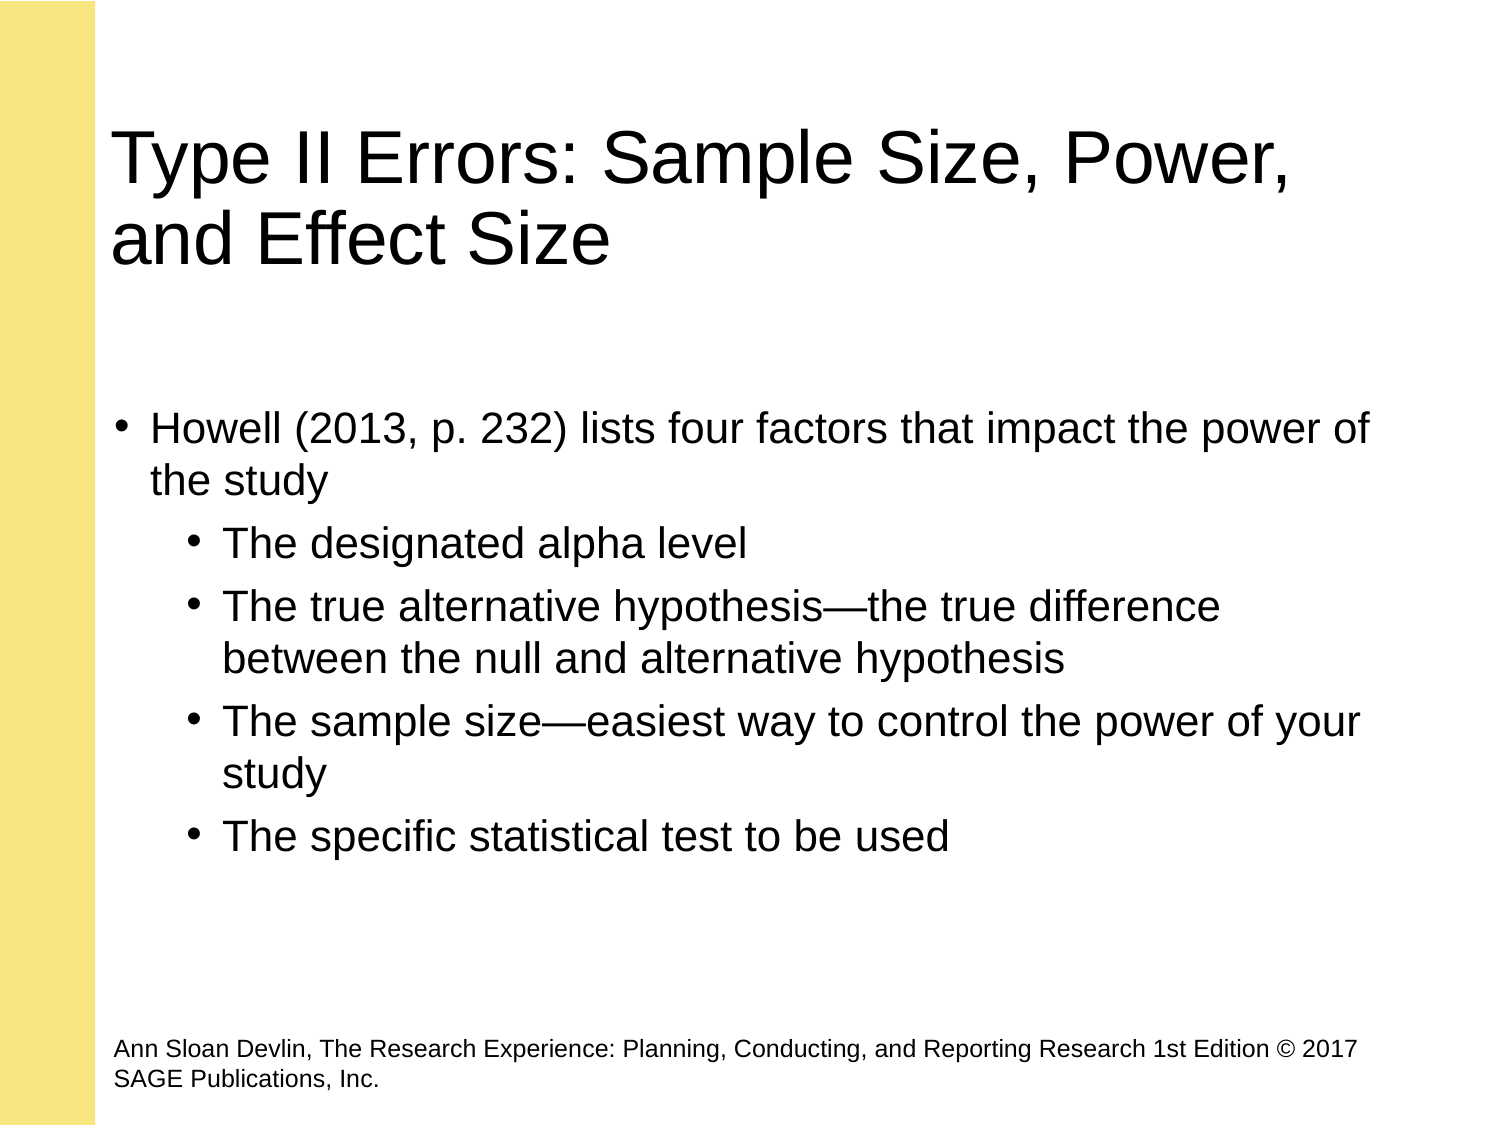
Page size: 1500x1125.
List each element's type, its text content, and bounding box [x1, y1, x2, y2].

list Howell (2013, p. 232) lists four factors that impact the power of the study The designated alpha level The true alternative hypothesis—the true difference between the null and alternative hypothesis The sample size—easiest way to control the power of your study The specific statistical test to be used [99, 391, 1411, 872]
title Type II Errors: Sample Size, Power, and Effect Size [94, 118, 1440, 282]
picture [0, 1, 96, 1125]
